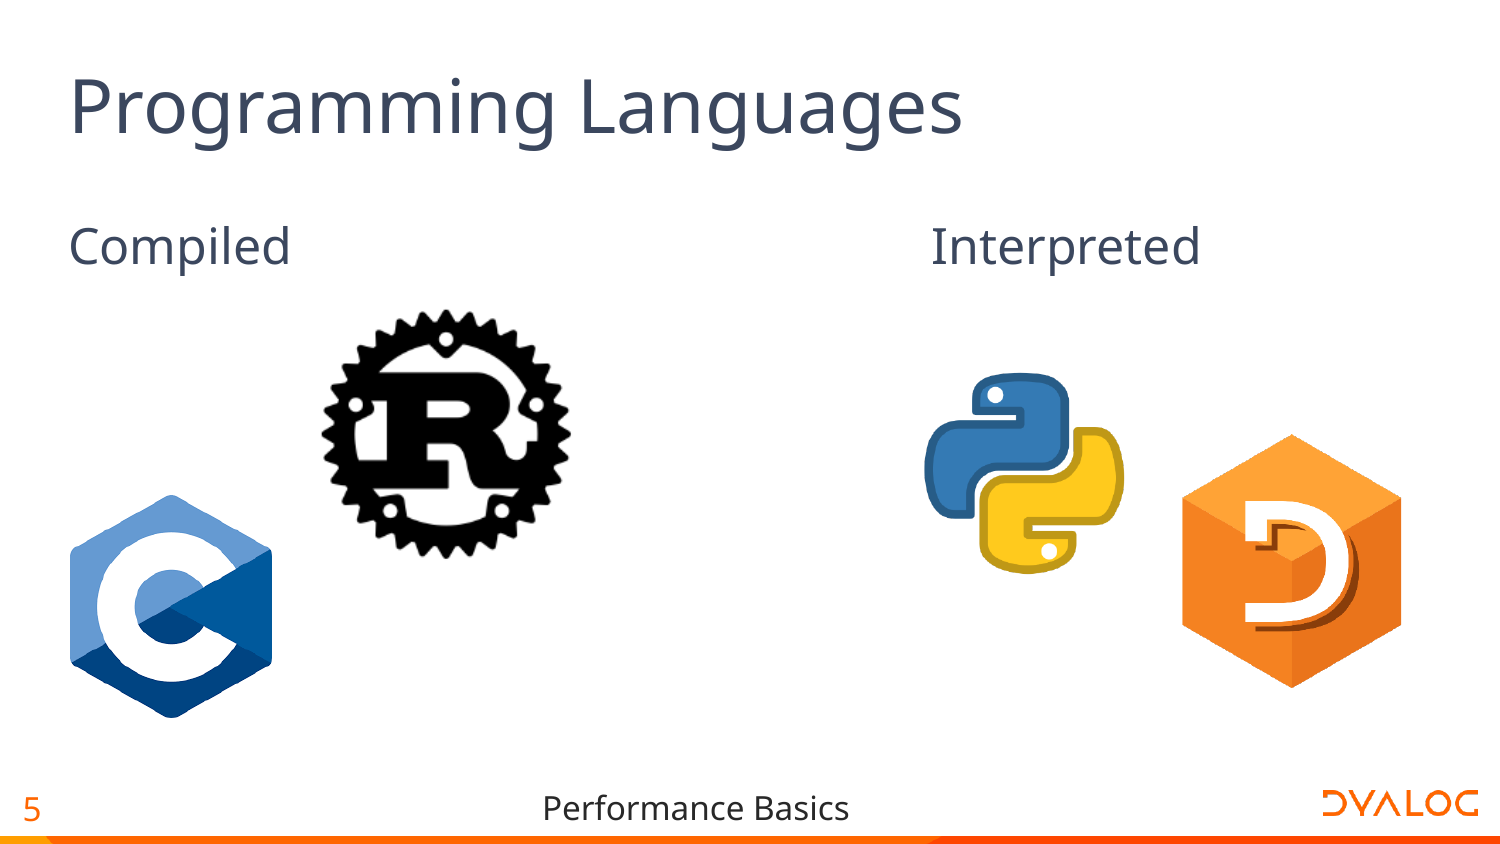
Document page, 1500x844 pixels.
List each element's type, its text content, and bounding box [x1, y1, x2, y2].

list Compiled [53, 207, 756, 740]
picture [305, 293, 588, 577]
text_box Interpreted [916, 207, 1500, 740]
picture [1323, 790, 1478, 816]
picture [1165, 434, 1419, 688]
picture [0, 836, 1500, 844]
picture [69, 495, 272, 718]
title Programming Languages [53, 43, 1121, 157]
picture [915, 365, 1132, 582]
